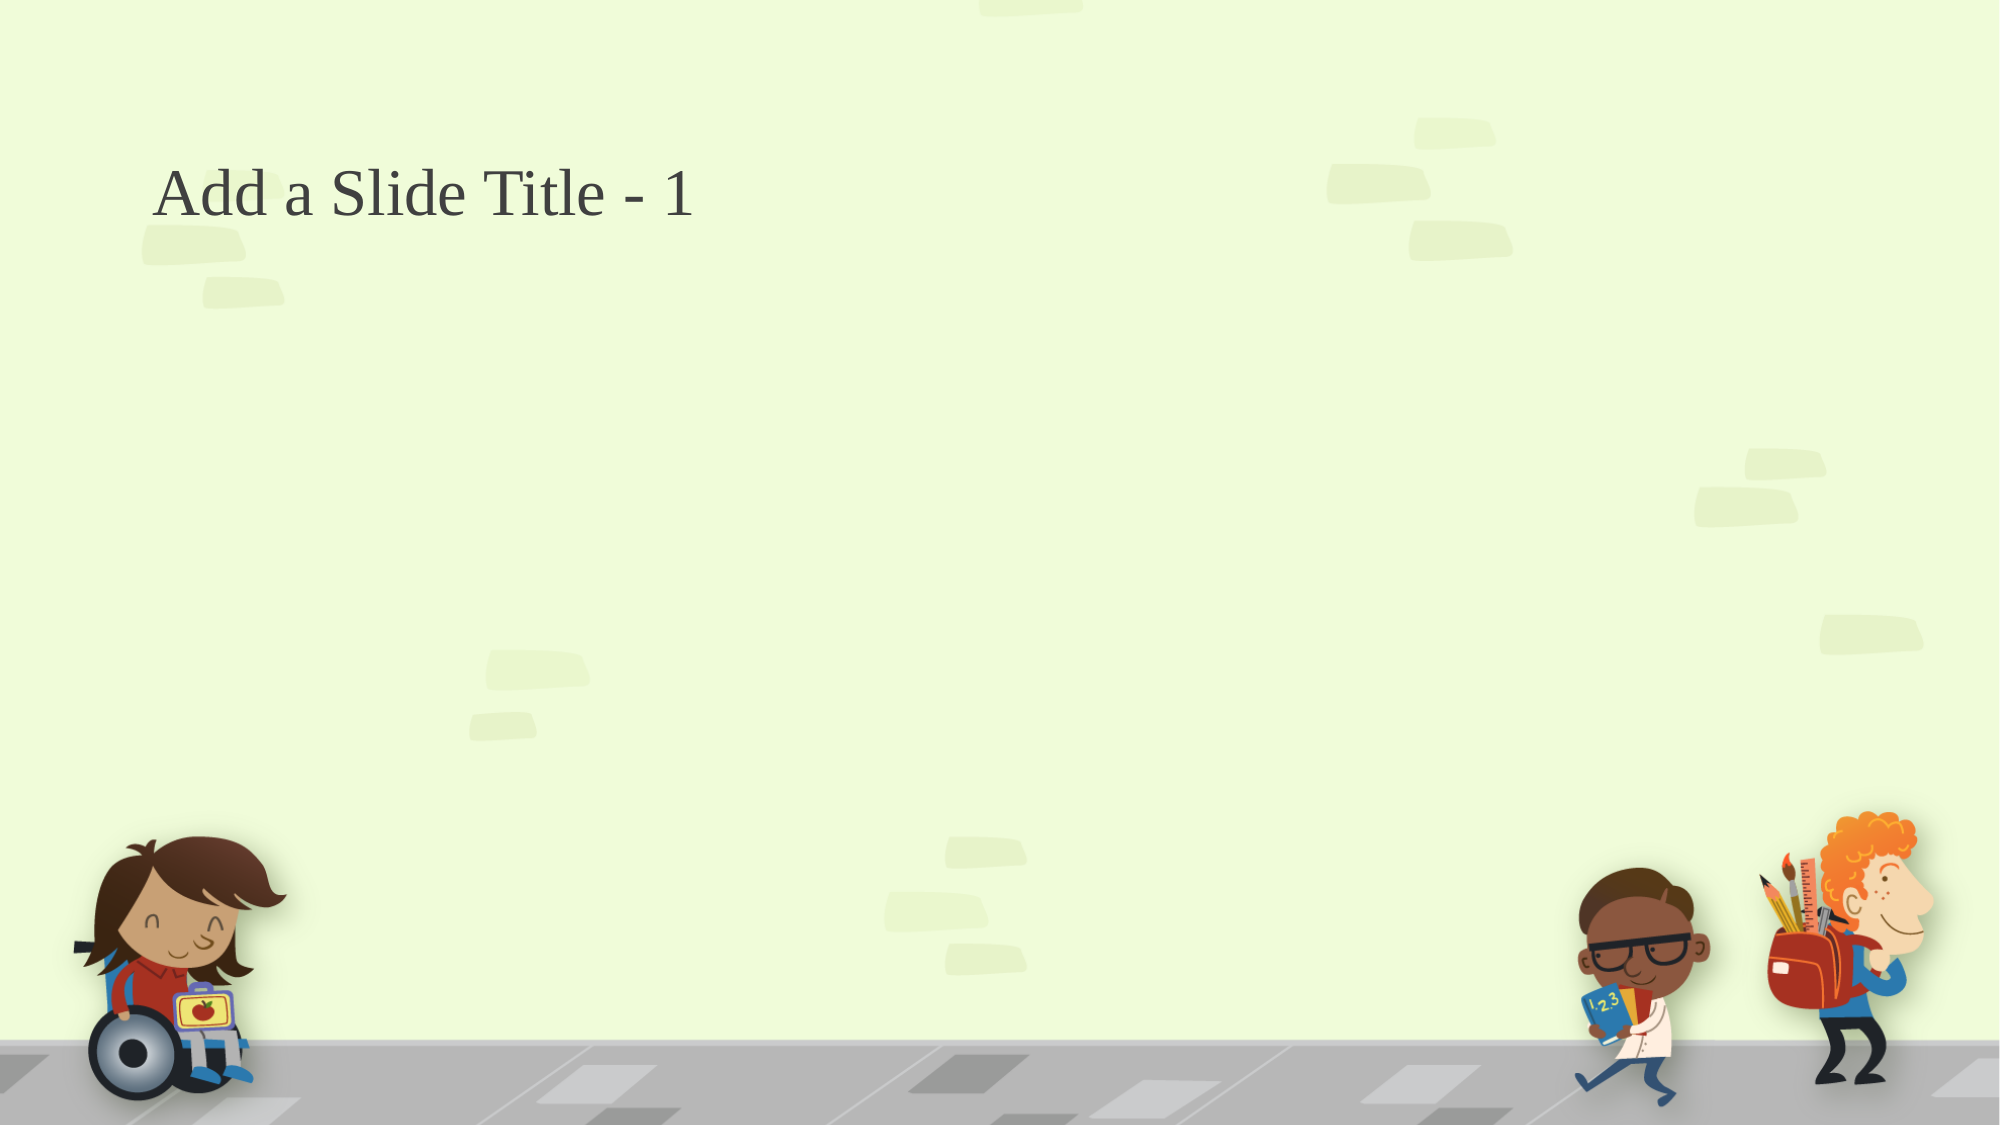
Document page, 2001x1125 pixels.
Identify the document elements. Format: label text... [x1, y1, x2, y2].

title Add a Slide Title - 1 [137, 59, 1750, 238]
picture [0, 0, 2000, 1125]
